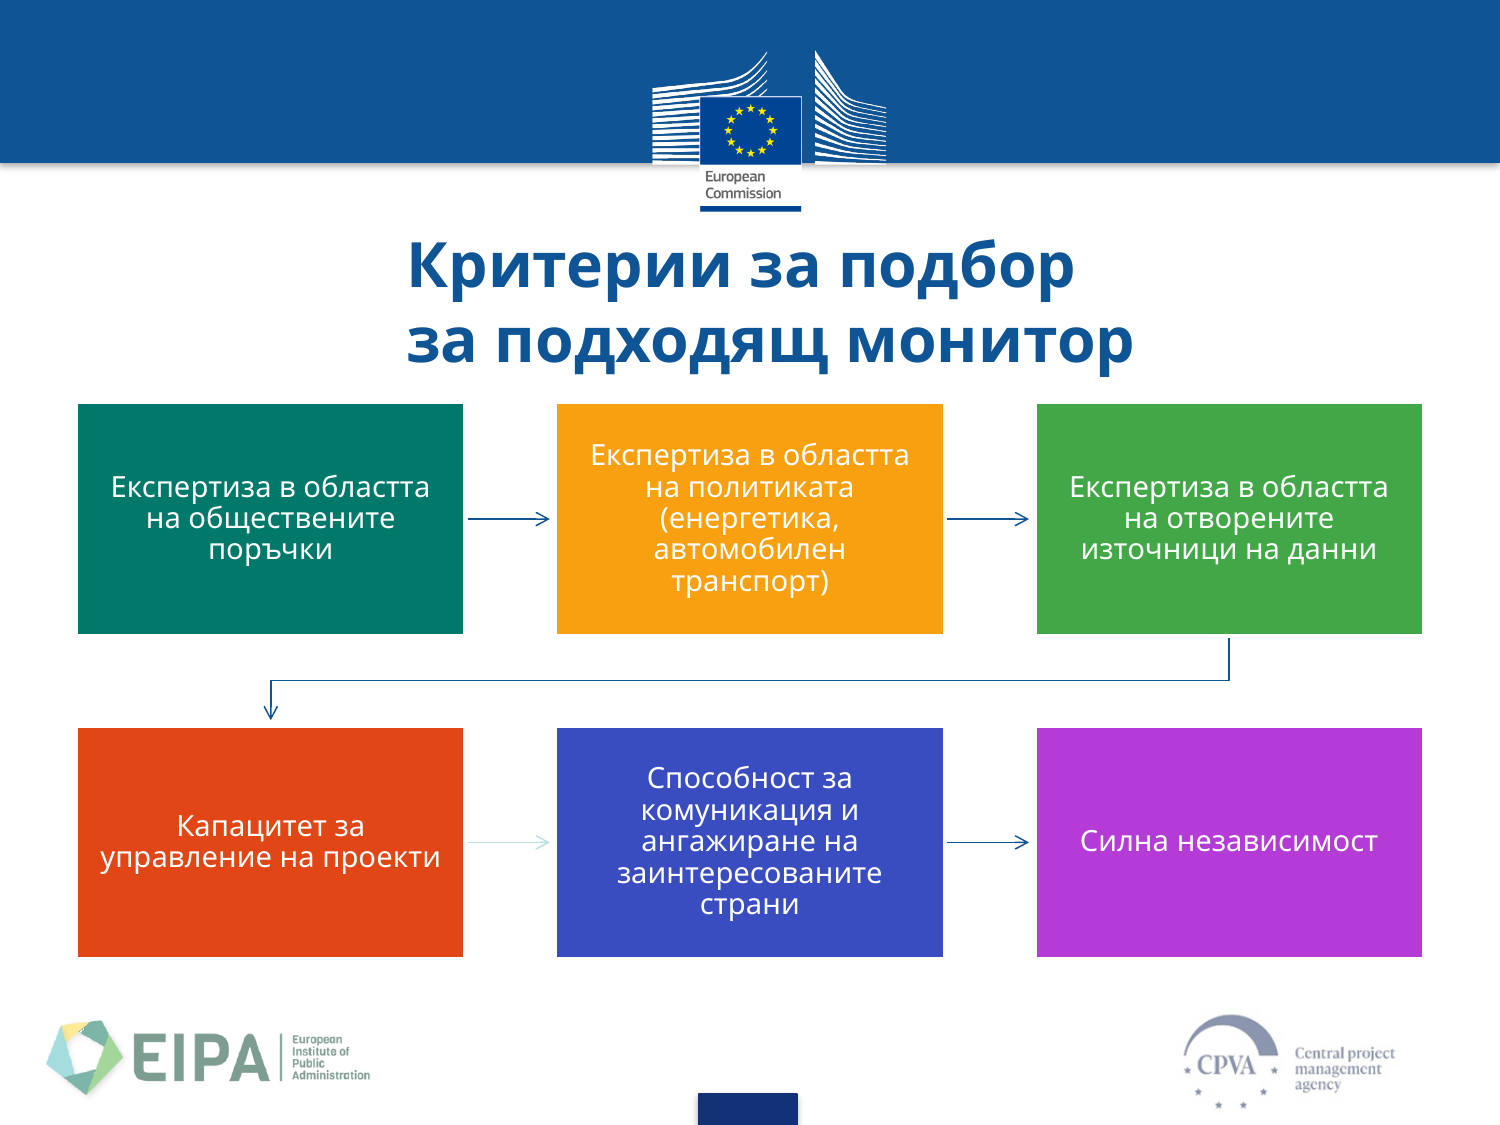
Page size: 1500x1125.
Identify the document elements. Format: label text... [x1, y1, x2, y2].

title Критерии за подбор за подходящ монитор [74, 222, 1426, 378]
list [74, 382, 1426, 979]
